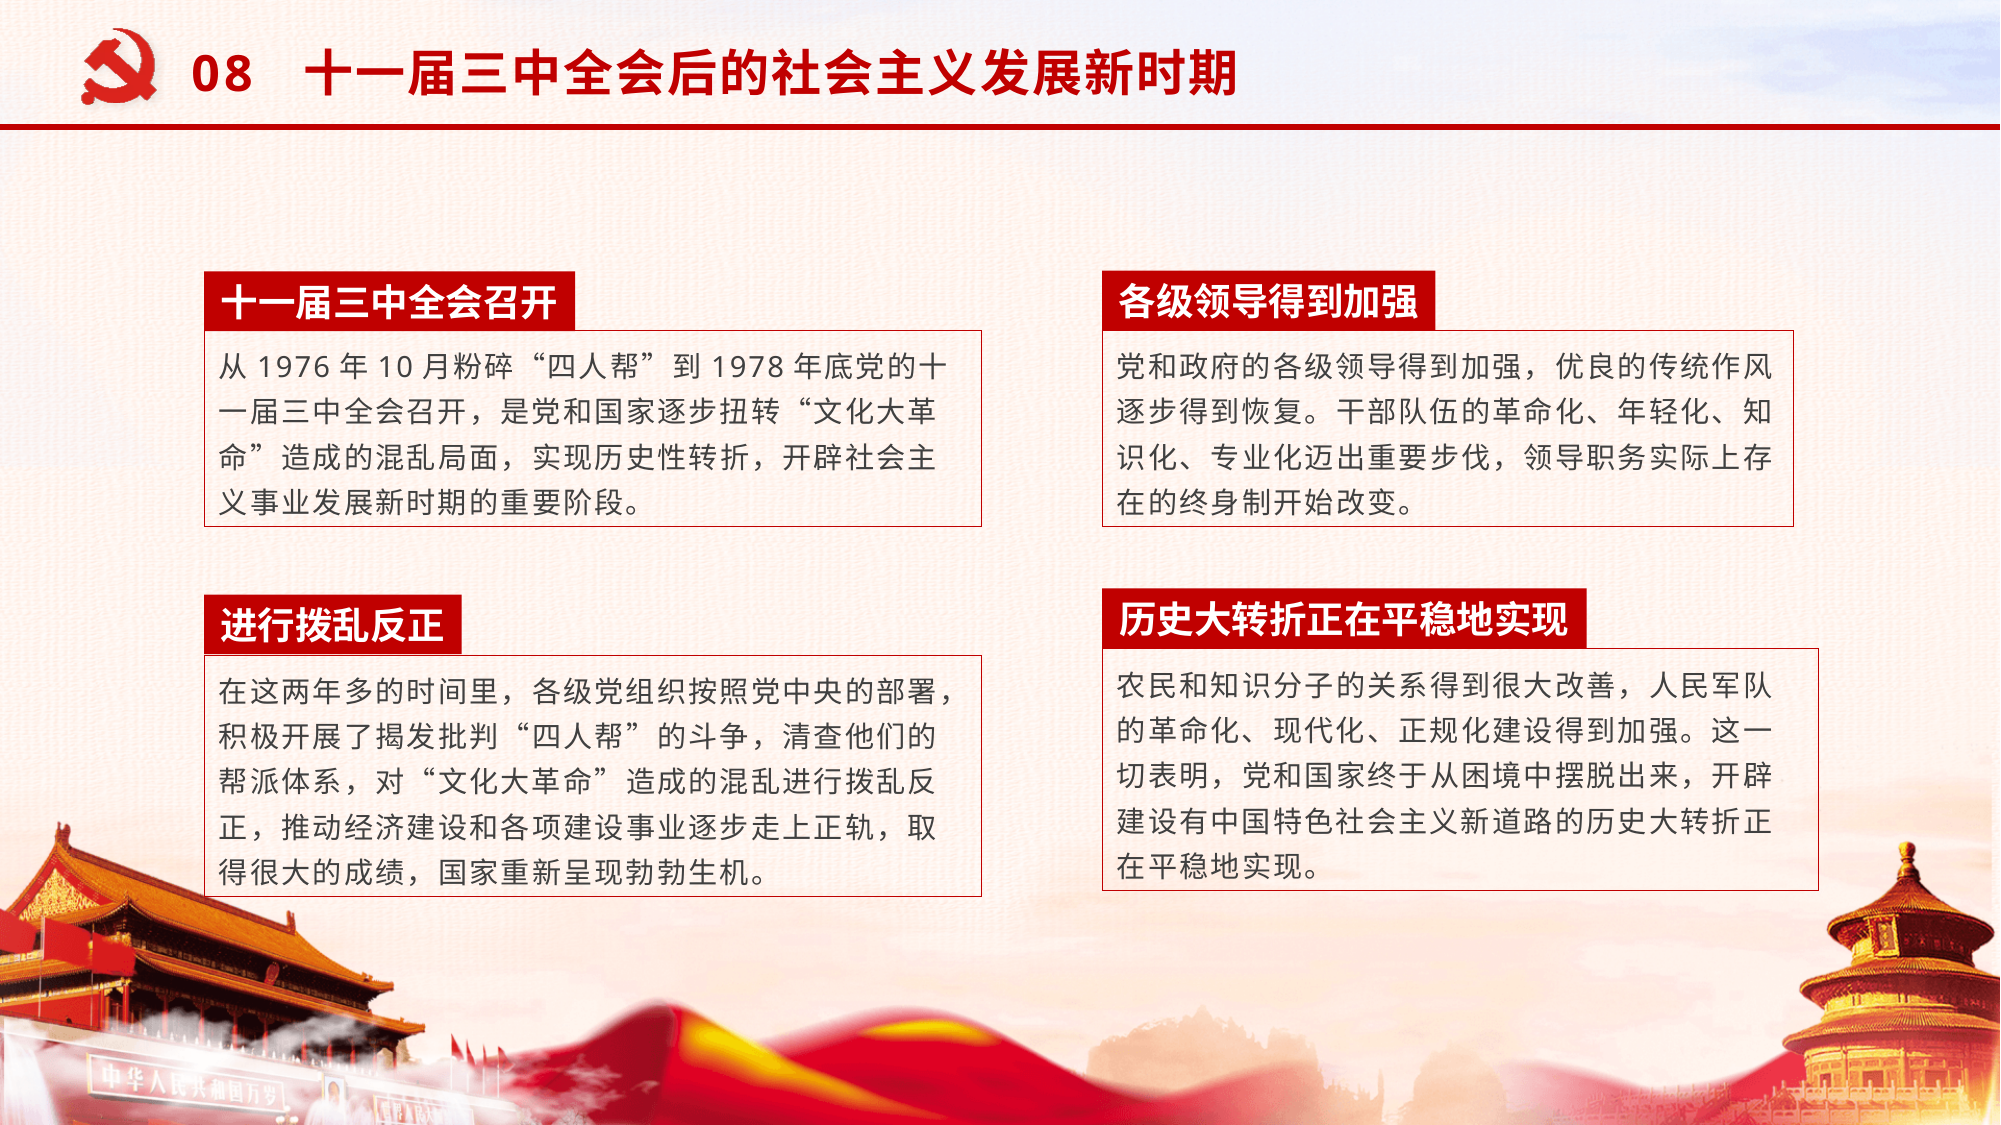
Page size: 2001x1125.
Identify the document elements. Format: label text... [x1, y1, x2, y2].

text_box 历史大转折正在平稳地实现 [1102, 588, 1587, 649]
picture [0, 130, 2000, 1125]
text_box 进行拨乱反正 [204, 594, 462, 655]
picture [0, 0, 2000, 124]
text_box 从1976年10月粉碎“四人帮”到1978年底党的十一届三中全会召开，是党和国家逐步扭转“文化大革命”造成的混乱局面，实现历史性转折，开辟社会主义事业发展新时期的重要阶段。 [204, 330, 982, 527]
text_box 十一届三中全会召开 [204, 271, 576, 332]
text_box 党和政府的各级领导得到加强，优良的传统作风逐步得到恢复。干部队伍的革命化、年轻化、知识化、专业化迈出重要步伐，领导职务实际上存在的终身制开始改变。 [1102, 330, 1794, 527]
text_box 在这两年多的时间里，各级党组织按照党中央的部署，积极开展了揭发批判“四人帮”的斗争，清查他们的帮派体系，对“文化大革命”造成的混乱进行拨乱反正，推动经济建设和各项建设事业逐步走上正轨，取得很大的成绩，国家重新呈现勃勃生机。 [204, 655, 982, 897]
text_box 农民和知识分子的关系得到很大改善，人民军队的革命化、现代化、正规化建设得到加强。这一切表明，党和国家终于从困境中摆脱出来，开辟建设有中国特色社会主义新道路的历史大转折正在平稳地实现。 [1102, 648, 1819, 891]
text_box 各级领导得到加强 [1102, 270, 1436, 331]
text_box 08 十一届三中全会后的社会主义发展新时期 [178, 34, 1267, 109]
